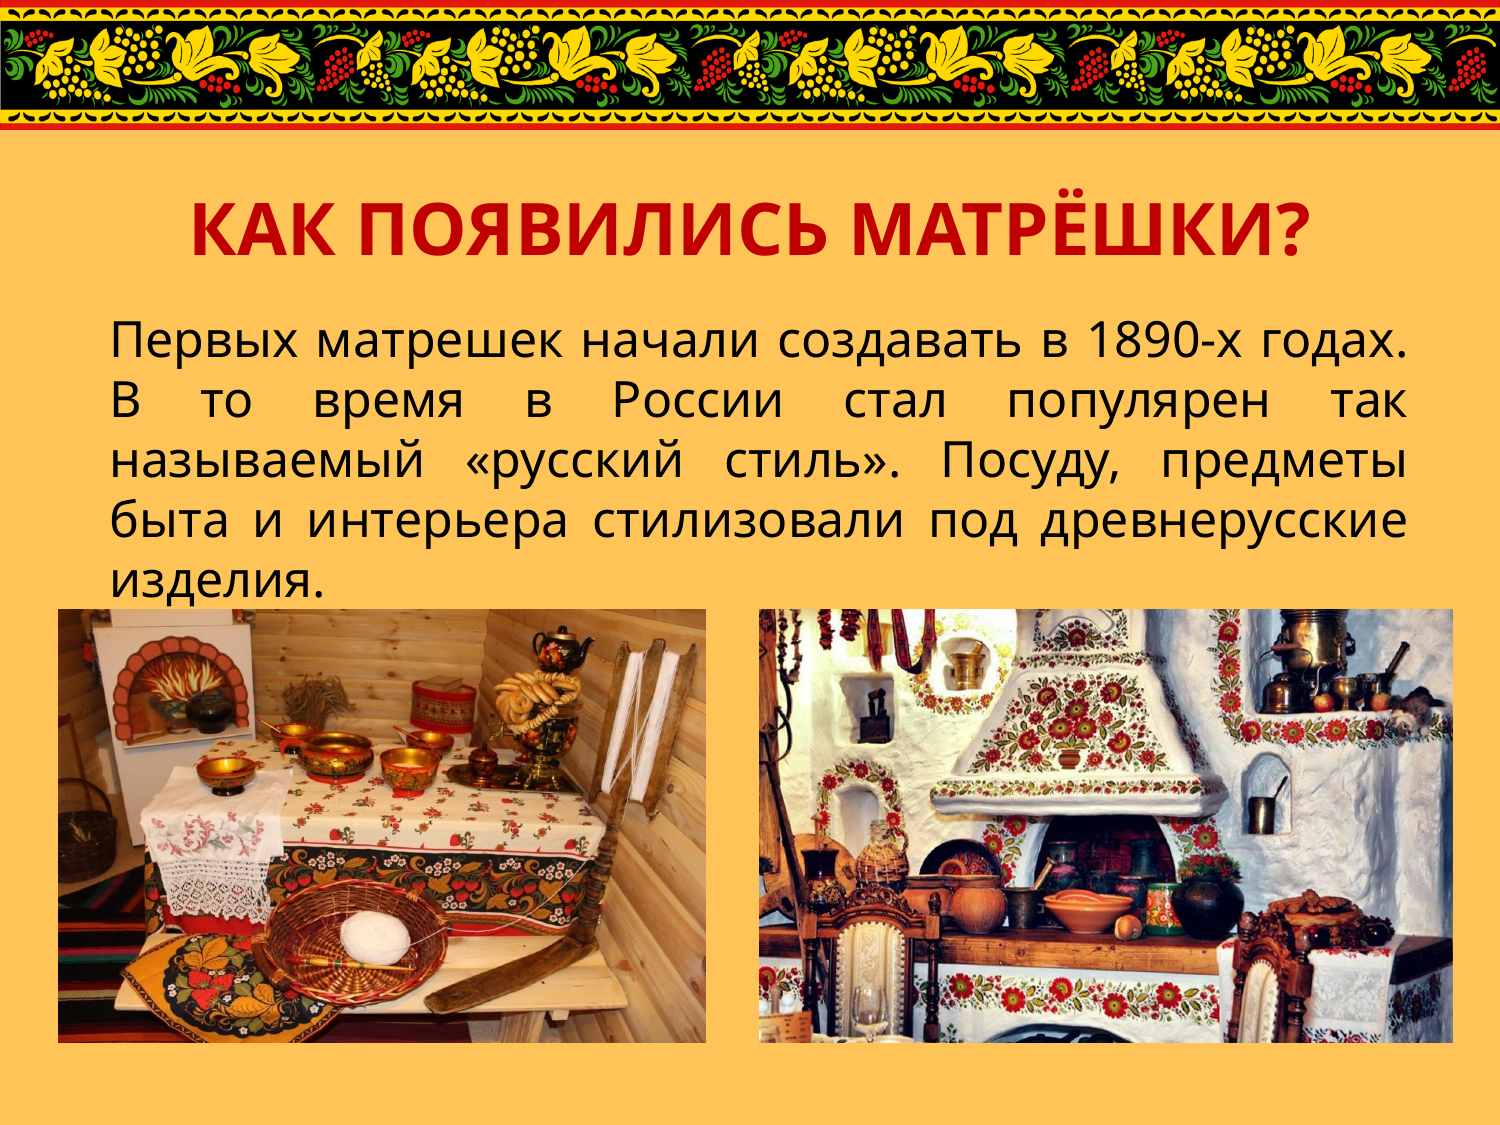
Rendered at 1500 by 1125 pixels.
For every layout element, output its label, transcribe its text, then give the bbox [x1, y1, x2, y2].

picture [0, 0, 1500, 1125]
list Первых матрешек начали создавать в 1890-х годах. В то время в России стал популярен так называемый «русский стиль». Посуду, предметы быта и интерьера стилизовали под древнерусские изделия. [94, 300, 1425, 872]
title КАК ПОЯВИЛИСЬ МАТРЁШКИ? [75, 149, 1425, 304]
